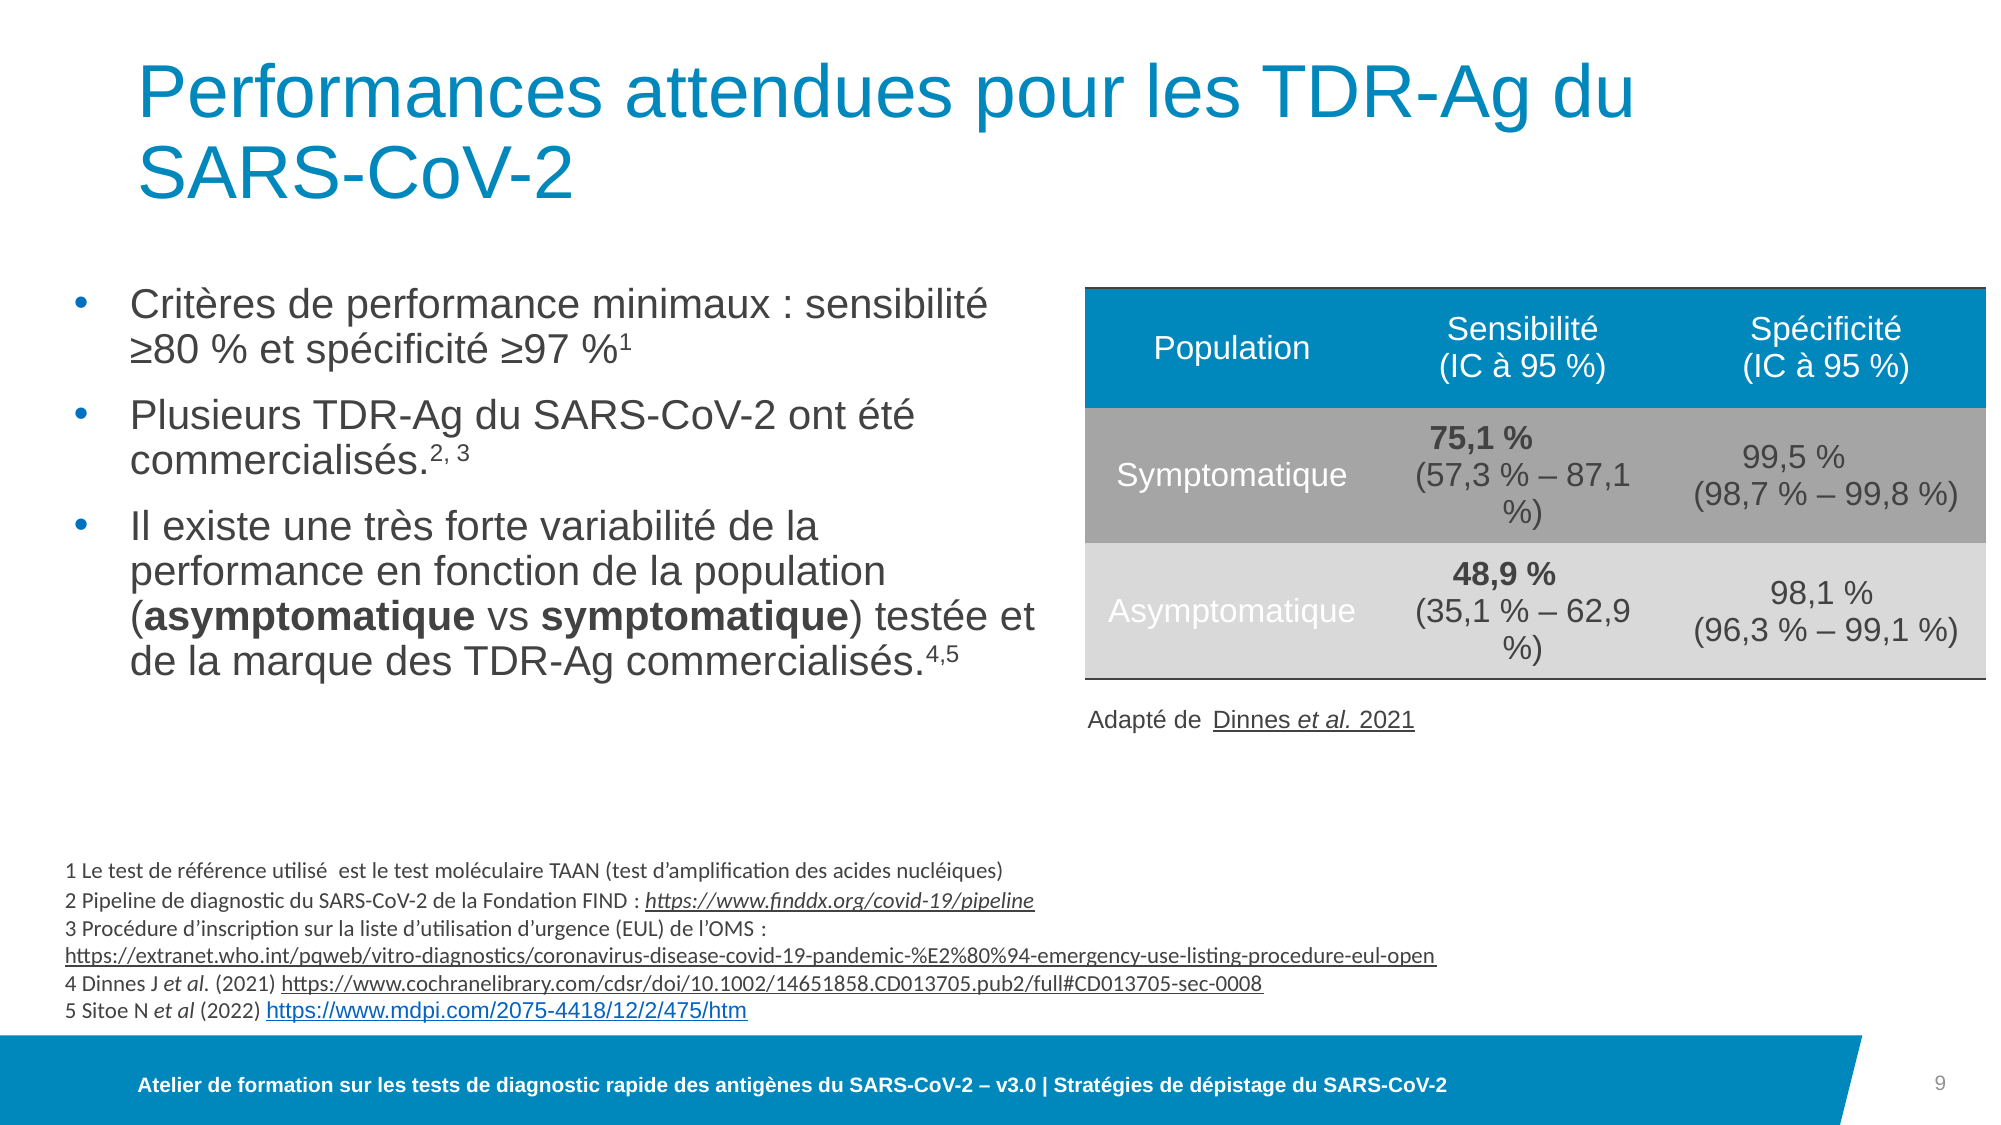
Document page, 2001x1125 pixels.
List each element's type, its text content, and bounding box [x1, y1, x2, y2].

slide_number 9 [1862, 1058, 1947, 1125]
text_box 1 Le test de référence utilisé est le test moléculaire TAAN (test d’amplification des acides nucléiques) 2 Pipeline de diagnostic du SARS-CoV-2 de la Fondation FIND : https://www.finddx.org/covid-19/pipeline 3 Procédure d’inscription sur la liste d’utilisation d’urgence (EUL) de l’OMS : https://extranet.who.int/pqweb/vitro-diagnostics/coronavirus-disease-covid-19-pandemic-%E2%80%94-emergency-use-listing-procedure-eul-open 4 Dinnes J et al. (2021) https://www.cochranelibrary.com/cdsr/doi/10.1002/14651858.CD013705.pub2/full#CD013705-sec-0008 5 Sitoe N et al (2022) https://www.mdpi.com/2075-4418/12/2/475/htm [49, 833, 1989, 1058]
table_cell 99,5 % (98,7 % – 99,8 %) [1667, 408, 1986, 543]
table_header Sensibilité (IC à 95 %) [1379, 289, 1667, 408]
table_cell Symptomatique [1085, 408, 1379, 543]
footer Atelier de formation sur les tests de diagnostic rapide des antigènes du SARS-CoV-2 – v3.0 | Stratégies de dépistage du SARS-CoV-2 [137, 1042, 1558, 1125]
table_header Population [1085, 289, 1379, 408]
table_cell 98,1 % (96,3 % – 99,1 %) [1667, 543, 1986, 678]
text_box Adapté de Dinnes et al. 2021 [1072, 684, 1881, 744]
title Performances attendues pour les TDR-Ag du SARS-CoV-2 [137, 59, 1863, 215]
table_cell 75,1 % (57,3 % – 87,1 %) [1379, 408, 1667, 543]
table_header Spécificité (IC à 95 %) [1667, 289, 1986, 408]
table_cell Asymptomatique [1085, 543, 1379, 678]
table_cell 48,9 % (35,1 % – 62,9 %) [1379, 543, 1667, 678]
text_box Critères de performance minimaux : sensibilité ≥80 % et spécificité ≥97 %1 Plusieurs TDR-Ag du SARS-CoV-2 ont été commercialisés.2, 3 Il existe une très forte variabilité de la performance en fonction de la population (asymptomatique vs symptomatique) testée et de la marque des TDR-Ag commercialisés.4,5 [58, 274, 1054, 781]
